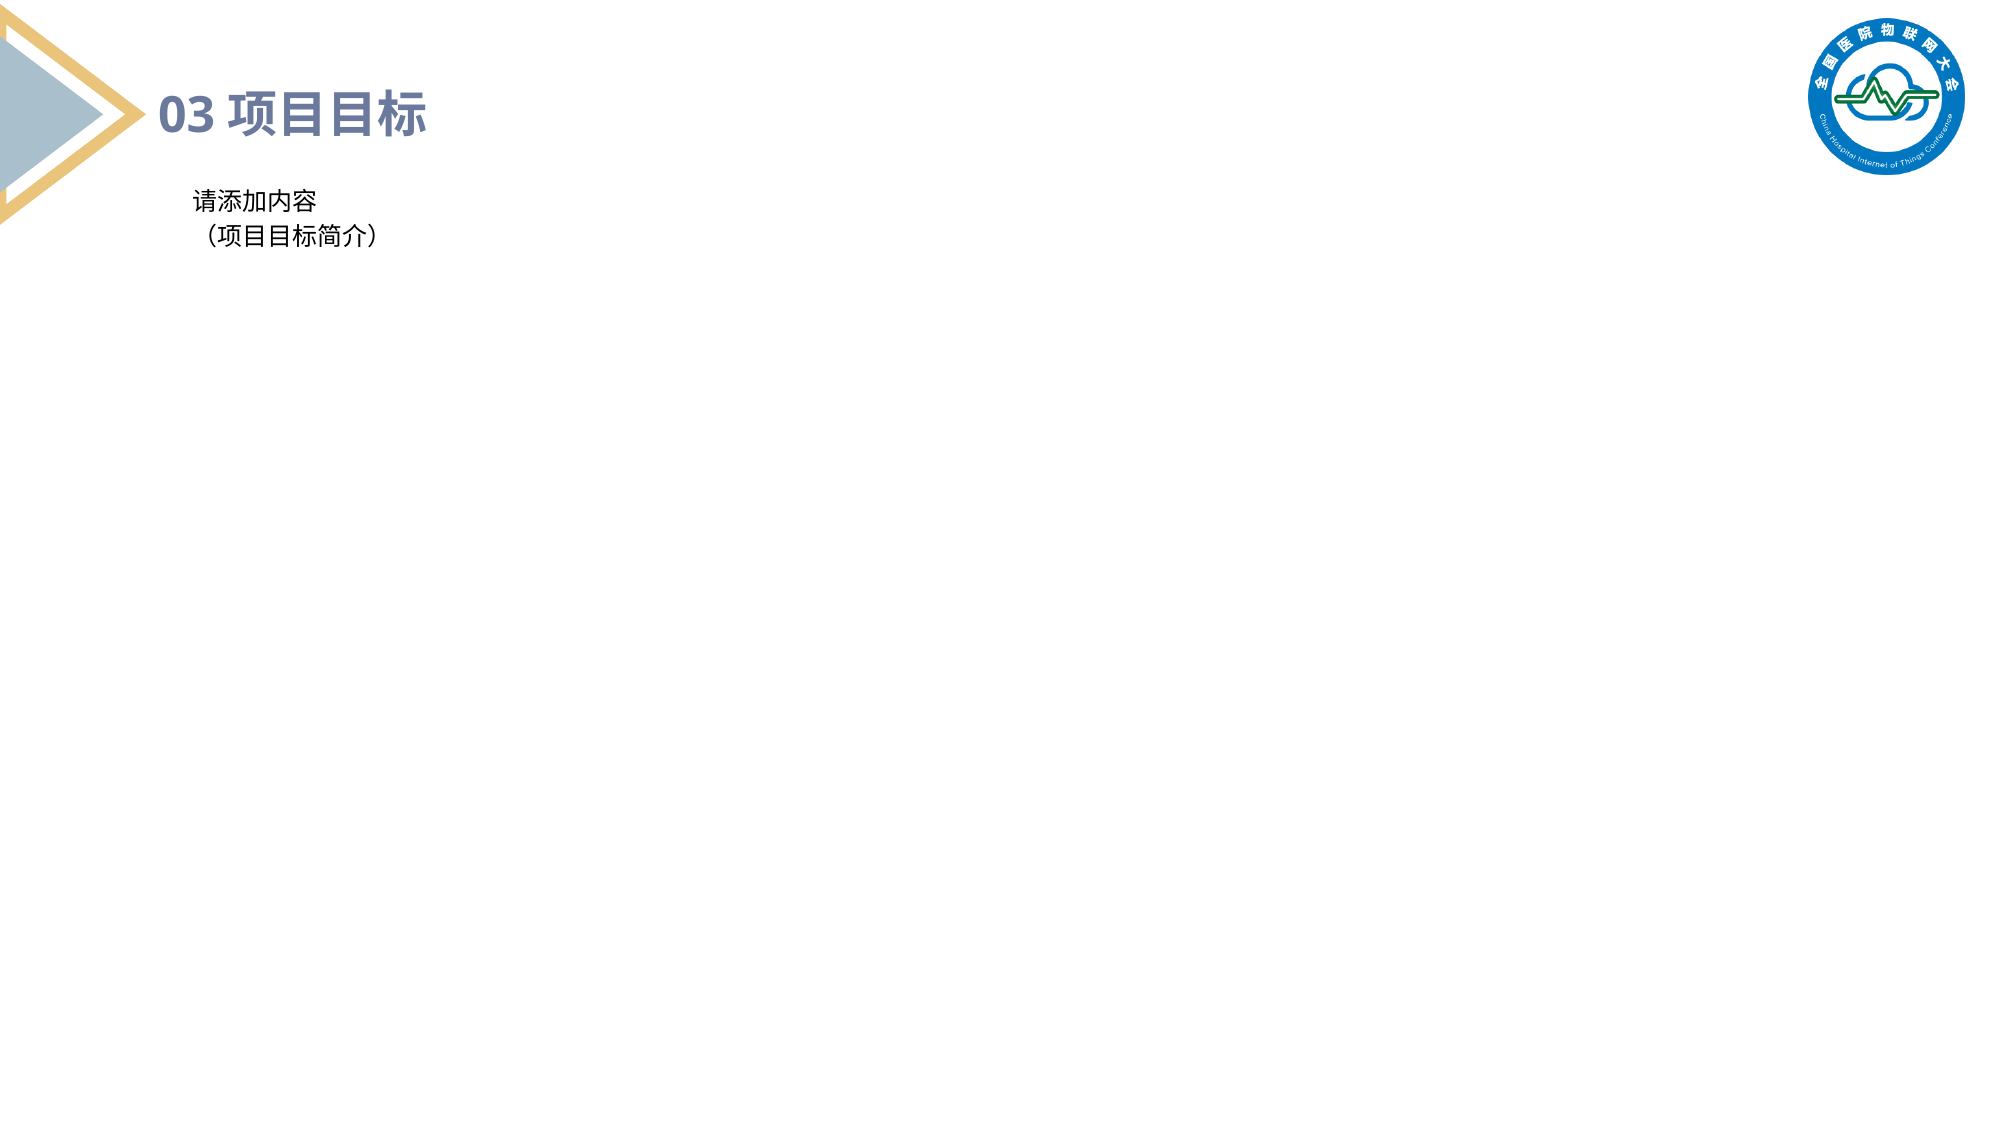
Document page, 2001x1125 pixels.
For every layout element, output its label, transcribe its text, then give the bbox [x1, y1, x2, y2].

text_box 03项目目标 [143, 75, 1107, 150]
text_box [0, 10, 138, 219]
picture [1808, 18, 1965, 175]
text_box [0, 34, 105, 194]
text_box 请添加内容 （项目目标简介） [178, 177, 1824, 968]
